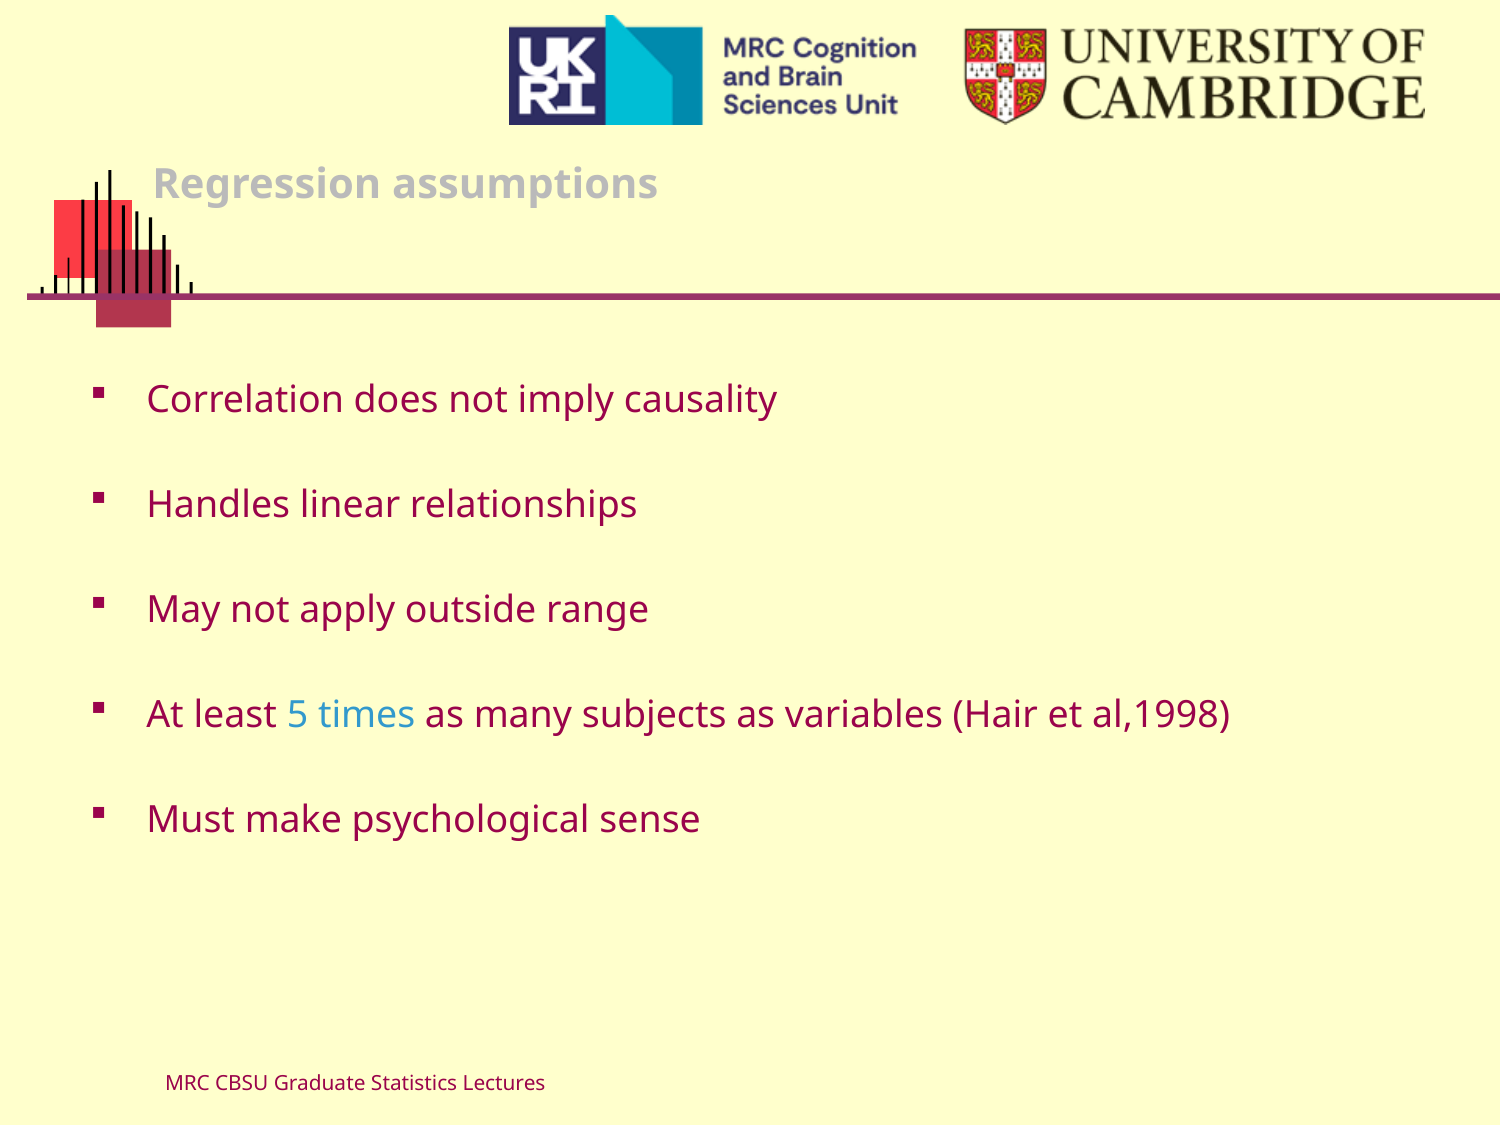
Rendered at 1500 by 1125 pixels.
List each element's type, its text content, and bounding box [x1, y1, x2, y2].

title Regression assumptions [137, 137, 988, 233]
footer MRC CBSU Graduate Statistics Lectures [149, 1062, 988, 1101]
picture [509, 15, 1425, 125]
list Correlation does not imply causality Handles linear relationships May not apply outside range At least 5 times as many subjects as variables (Hair et al,1998) Must make psychological sense [75, 262, 1425, 1038]
